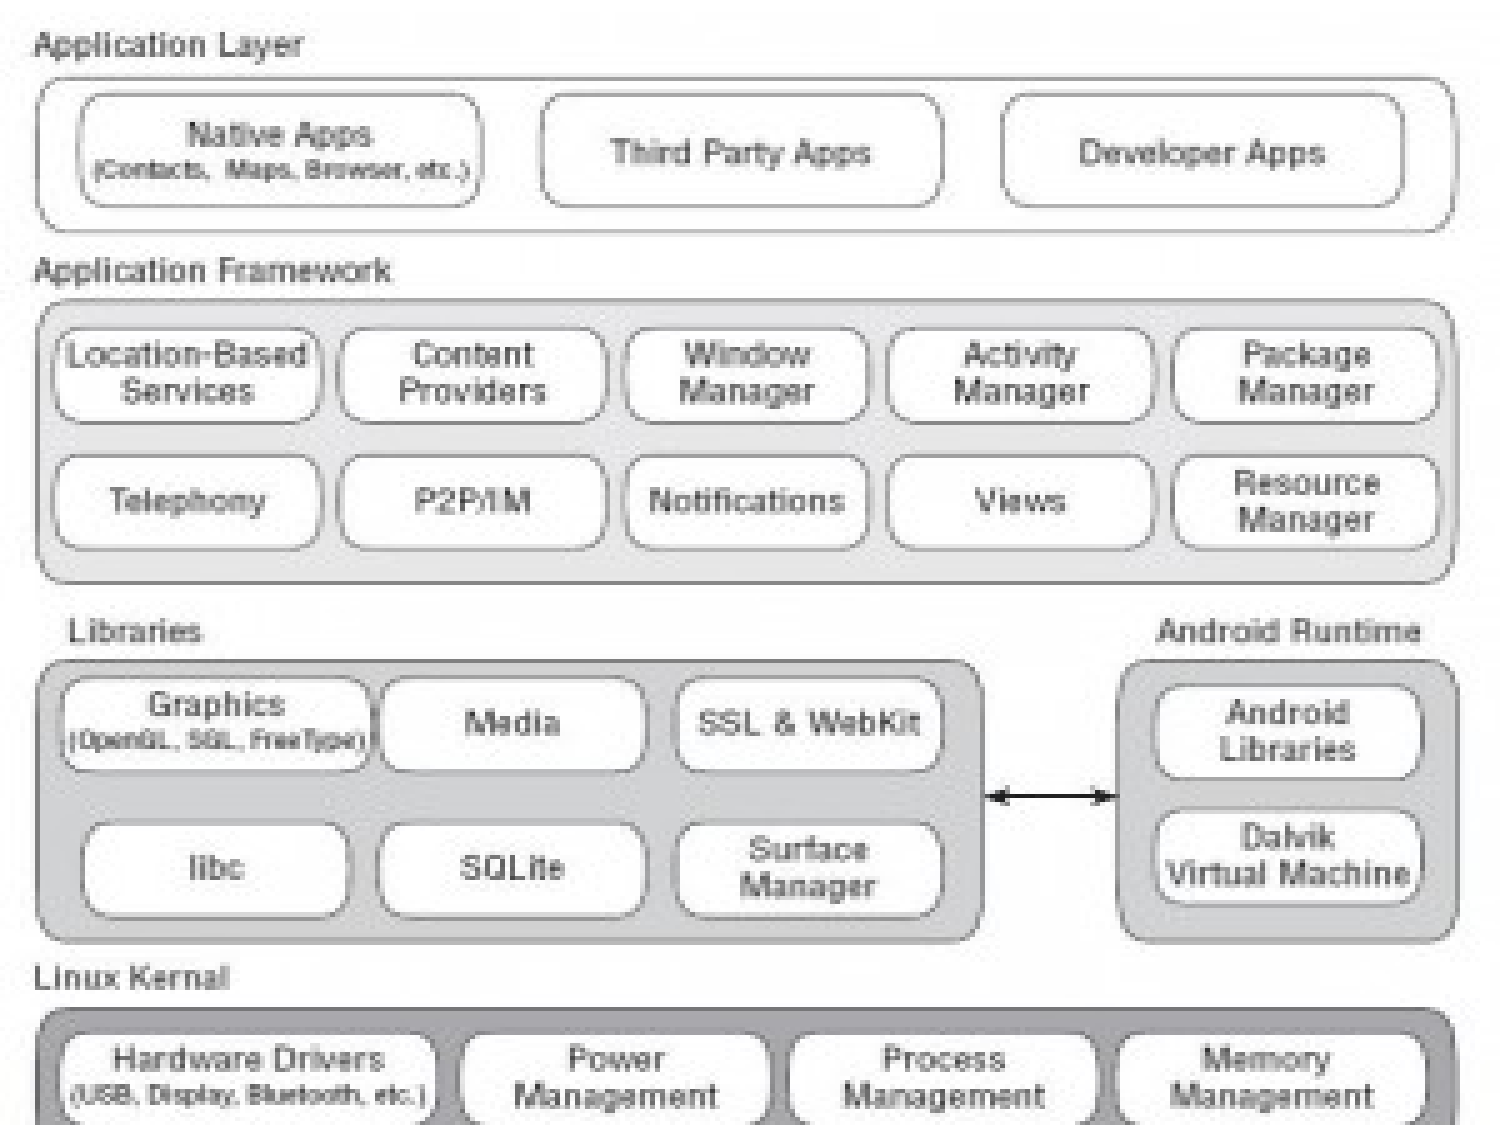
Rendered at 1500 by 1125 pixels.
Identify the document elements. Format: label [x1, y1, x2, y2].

list [0, 12, 1500, 1125]
